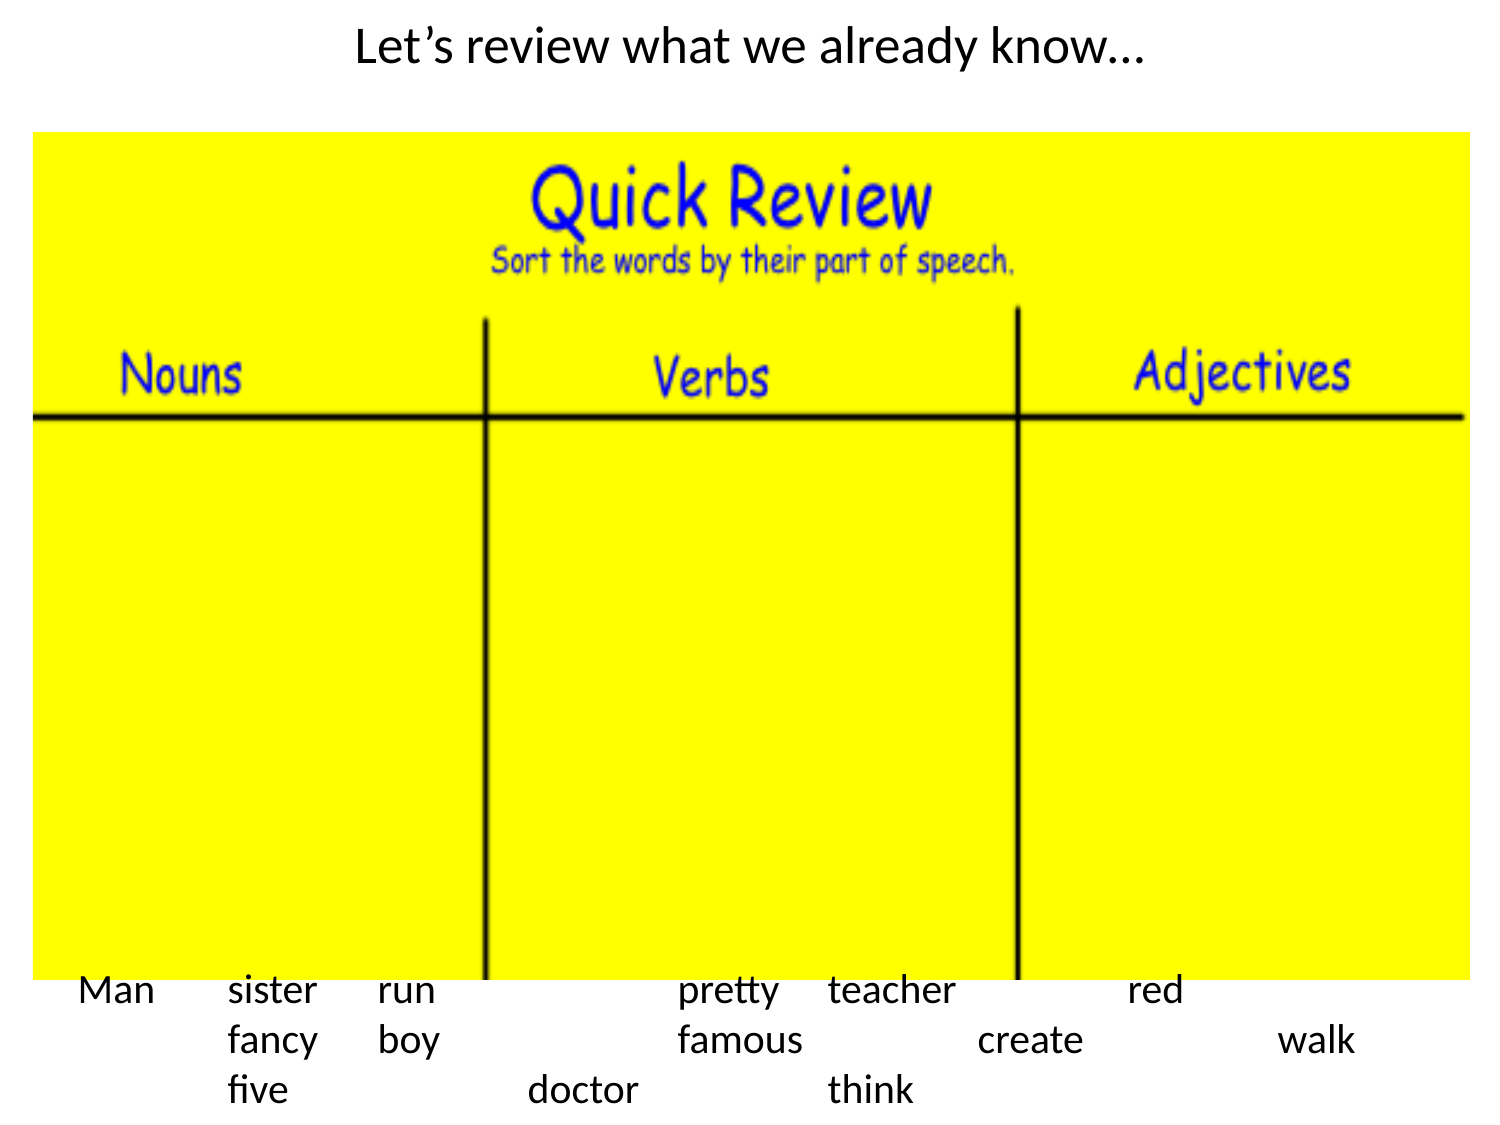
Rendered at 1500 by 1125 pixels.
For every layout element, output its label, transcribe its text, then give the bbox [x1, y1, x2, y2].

text_box Man sister run pretty teacher red fancy boy famous create walk five doctor think [62, 1057, 1434, 1120]
title Let’s review what we already know… [0, 2, 1500, 82]
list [32, 131, 1471, 1051]
